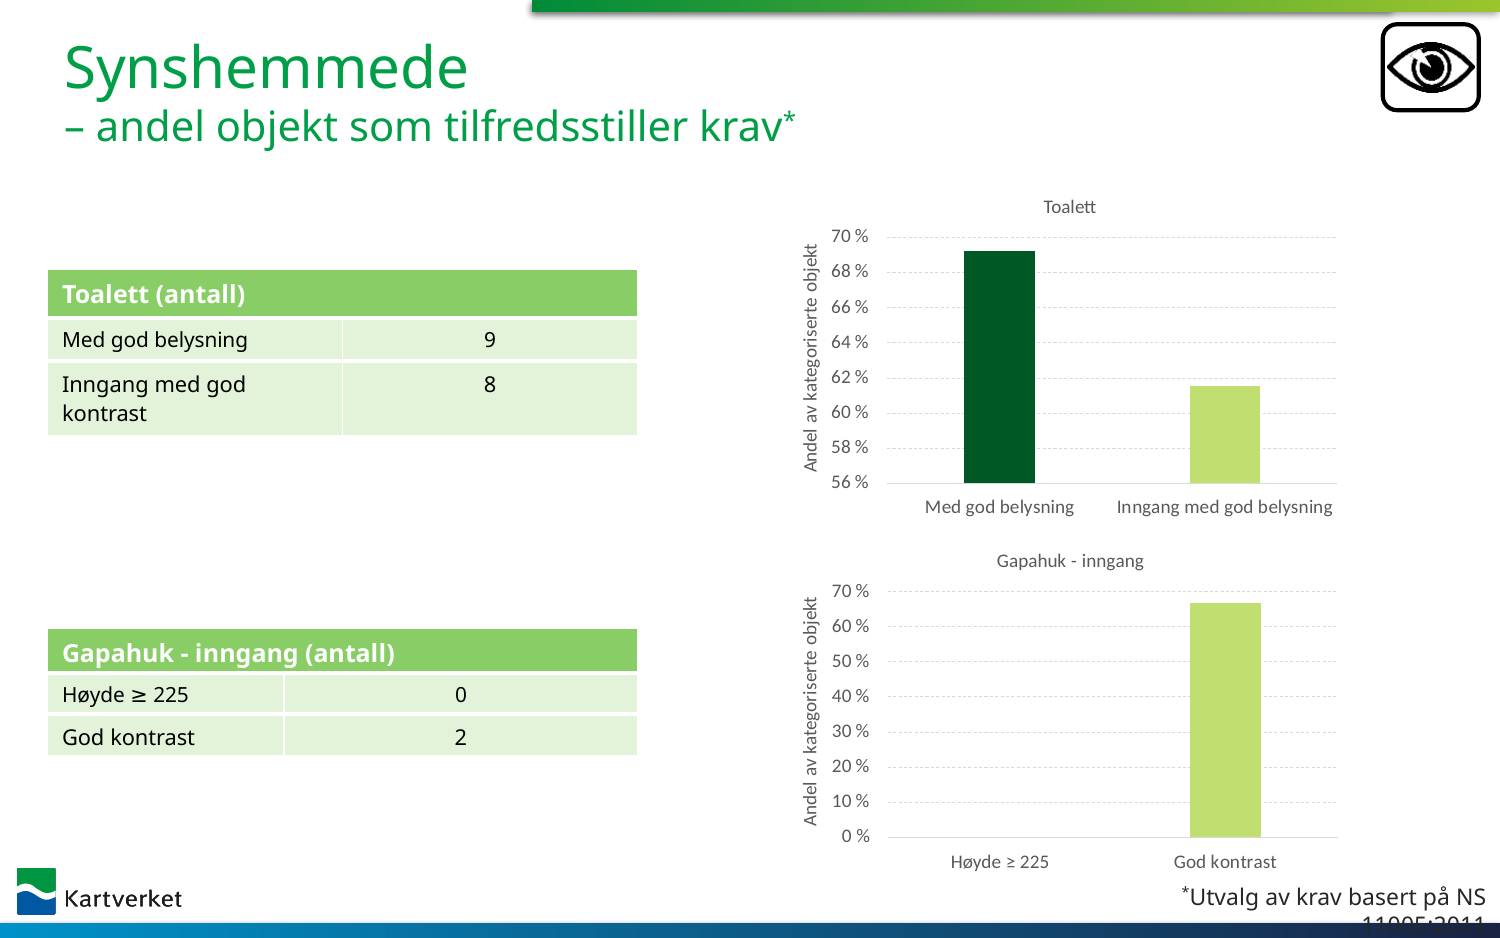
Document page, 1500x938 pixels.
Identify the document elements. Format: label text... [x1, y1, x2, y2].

picture [791, 541, 1349, 880]
table_cell 2 [285, 716, 637, 755]
text_box Synshemmede – andel objekt som tilfredsstiller krav* [49, 24, 1431, 158]
table_header Toalett (antall) [48, 270, 637, 316]
table_cell 9 [343, 320, 637, 359]
table_header Gapahuk - inngang (antall) [48, 629, 637, 671]
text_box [1382, 24, 1480, 111]
table_cell Med god belysning [48, 320, 342, 359]
picture [791, 187, 1348, 526]
table_cell Høyde ≥ 225 [48, 675, 283, 712]
text_box *Utvalg av krav basert på NS 11005:2011 [1068, 873, 1500, 938]
table_cell God kontrast [48, 716, 283, 755]
table_cell 0 [285, 675, 637, 712]
table_cell 8 [343, 363, 637, 435]
table_cell Inngang med god kontrast [48, 363, 342, 435]
